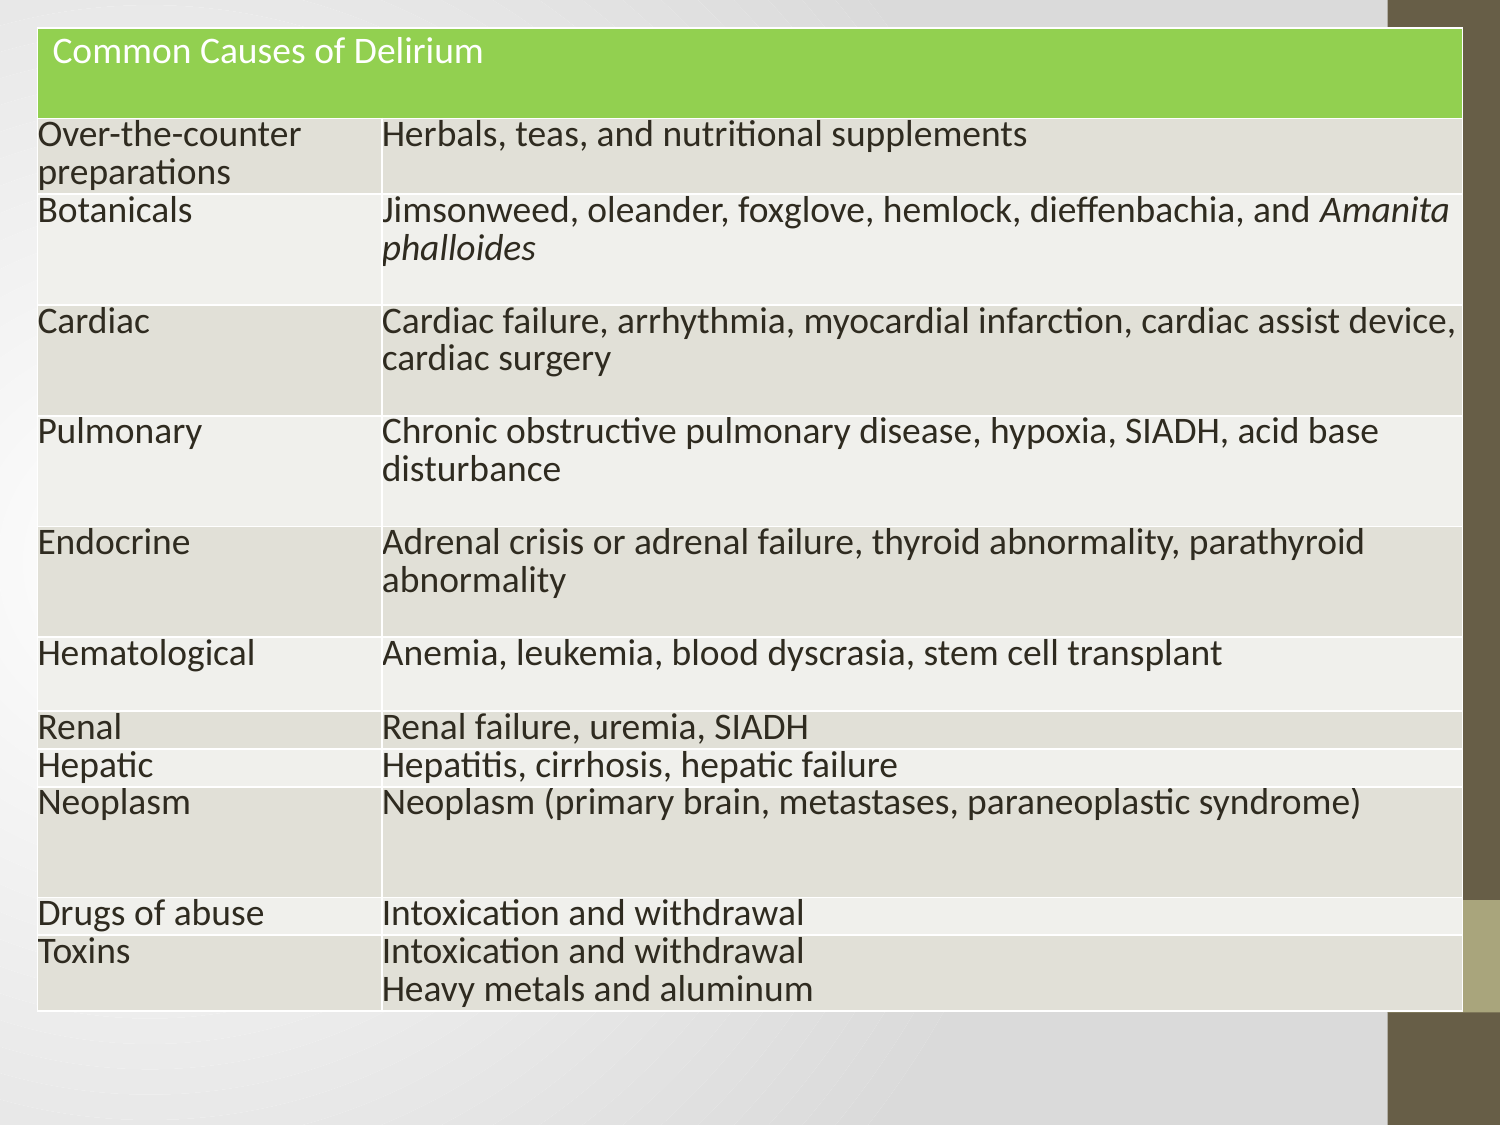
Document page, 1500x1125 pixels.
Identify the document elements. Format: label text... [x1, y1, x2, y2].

table_cell Botanicals [38, 195, 381, 304]
table_cell Intoxication and withdrawal Heavy metals and aluminum [383, 936, 1462, 1010]
table_cell Cardiac failure, arrhythmia, myocardial infarction, cardiac assist device, cardiac surgery [383, 306, 1462, 415]
table_cell Cardiac [38, 306, 381, 415]
table_cell Hepatitis, cirrhosis, hepatic failure [383, 750, 1462, 786]
table_cell Chronic obstructive pulmonary disease, hypoxia, SIADH, acid base disturbance [383, 417, 1462, 526]
table_cell Anemia, leukemia, blood dyscrasia, stem cell transplant [383, 638, 1462, 710]
table_cell Over-the-counter preparations [38, 119, 381, 193]
table_cell Neoplasm [38, 788, 381, 897]
table_cell Herbals, teas, and nutritional supplements [383, 119, 1462, 193]
table_cell Jimsonweed, oleander, foxglove, hemlock, dieffenbachia, and Amanita phalloides [383, 195, 1462, 304]
table_cell Toxins [38, 936, 381, 1010]
table_header Common Causes of Delirium [38, 29, 1462, 118]
table_cell Intoxication and withdrawal [383, 898, 1462, 934]
table_cell Hematological [38, 638, 381, 710]
table_cell Pulmonary [38, 417, 381, 526]
table_cell Renal [38, 712, 381, 748]
table_cell Drugs of abuse [38, 898, 381, 934]
table_cell Renal failure, uremia, SIADH [383, 712, 1462, 748]
table_cell Hepatic [38, 750, 381, 786]
table_cell Adrenal crisis or adrenal failure, thyroid abnormality, parathyroid abnormality [383, 527, 1462, 636]
table_cell Neoplasm (primary brain, metastases, paraneoplastic syndrome) [383, 788, 1462, 897]
table_cell Endocrine [38, 527, 381, 636]
